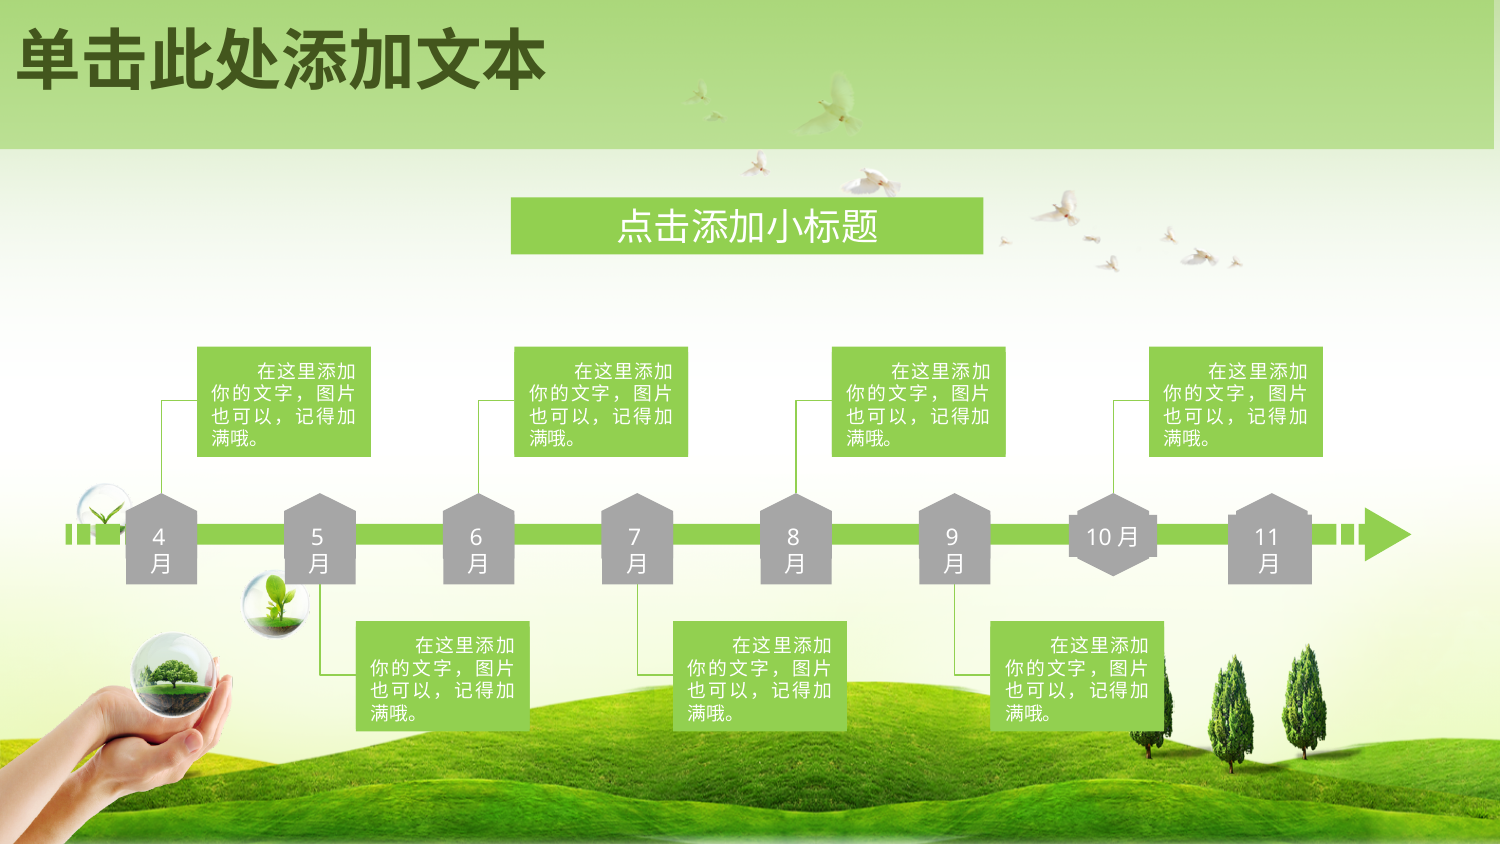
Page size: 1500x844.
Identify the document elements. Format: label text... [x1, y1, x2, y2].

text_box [678, 507, 754, 562]
text_box [0, 0, 1496, 151]
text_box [990, 620, 1165, 733]
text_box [672, 620, 848, 733]
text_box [918, 492, 991, 577]
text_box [837, 507, 913, 562]
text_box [605, 607, 705, 644]
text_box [283, 492, 356, 577]
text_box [514, 346, 689, 459]
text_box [519, 507, 596, 562]
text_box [1227, 492, 1313, 577]
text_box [202, 507, 278, 562]
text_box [361, 507, 437, 562]
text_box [1317, 507, 1412, 562]
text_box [442, 492, 515, 577]
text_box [196, 346, 372, 459]
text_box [65, 507, 120, 562]
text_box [601, 492, 674, 577]
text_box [759, 492, 832, 577]
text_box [1068, 492, 1158, 577]
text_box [831, 346, 1006, 459]
picture [0, 0, 1500, 844]
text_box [1162, 507, 1222, 562]
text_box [132, 428, 193, 465]
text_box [767, 428, 828, 465]
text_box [449, 428, 511, 465]
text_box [922, 607, 1023, 644]
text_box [1148, 346, 1324, 459]
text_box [995, 507, 1063, 562]
text_box 点击添加小标题 [510, 197, 984, 255]
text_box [1084, 428, 1145, 465]
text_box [288, 607, 388, 644]
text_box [355, 620, 530, 733]
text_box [125, 492, 198, 577]
text_box 单击此处添加文本 [0, 10, 744, 106]
